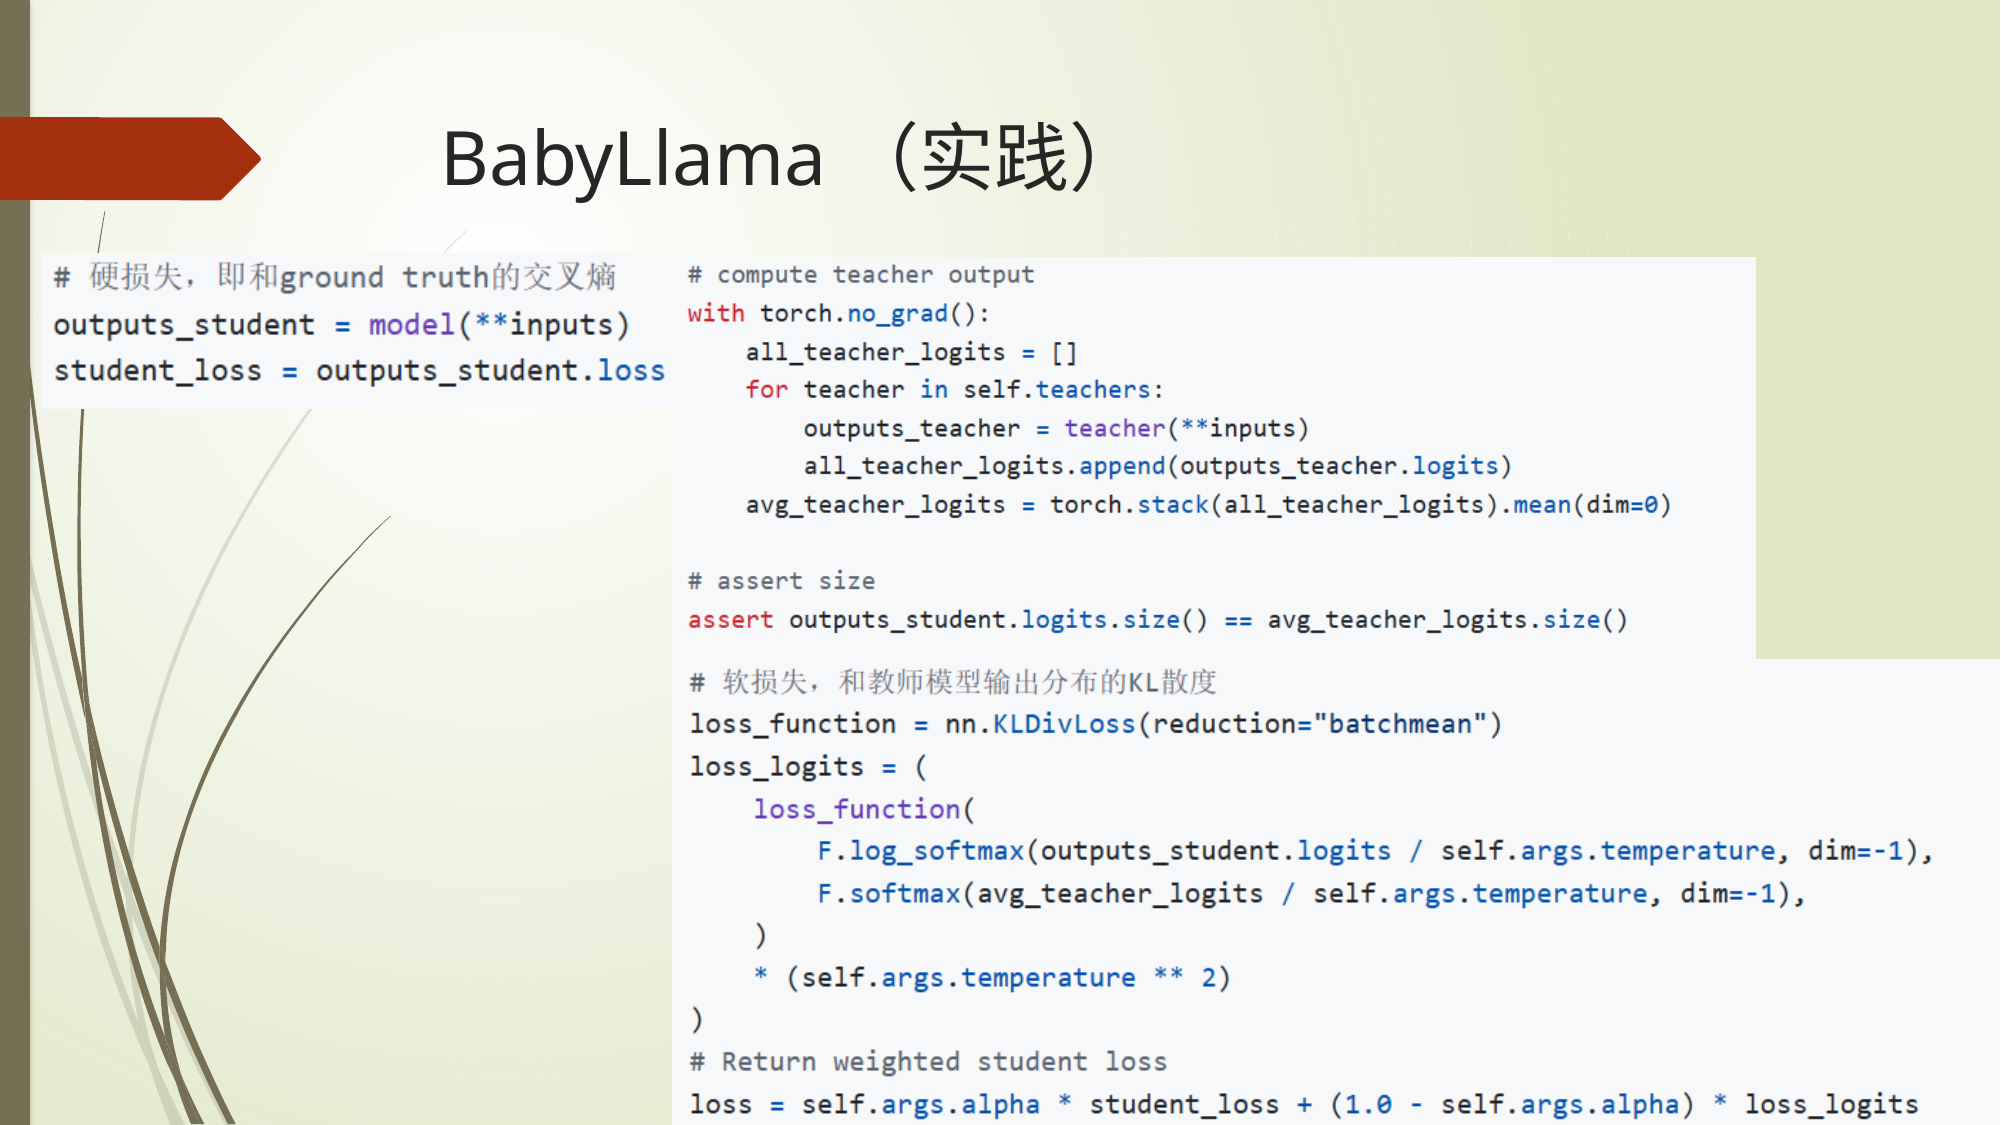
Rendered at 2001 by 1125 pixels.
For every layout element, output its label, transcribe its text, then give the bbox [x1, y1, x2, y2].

title BabyLlama（实践） [425, 102, 1888, 313]
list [41, 253, 695, 409]
picture [672, 257, 2000, 1125]
